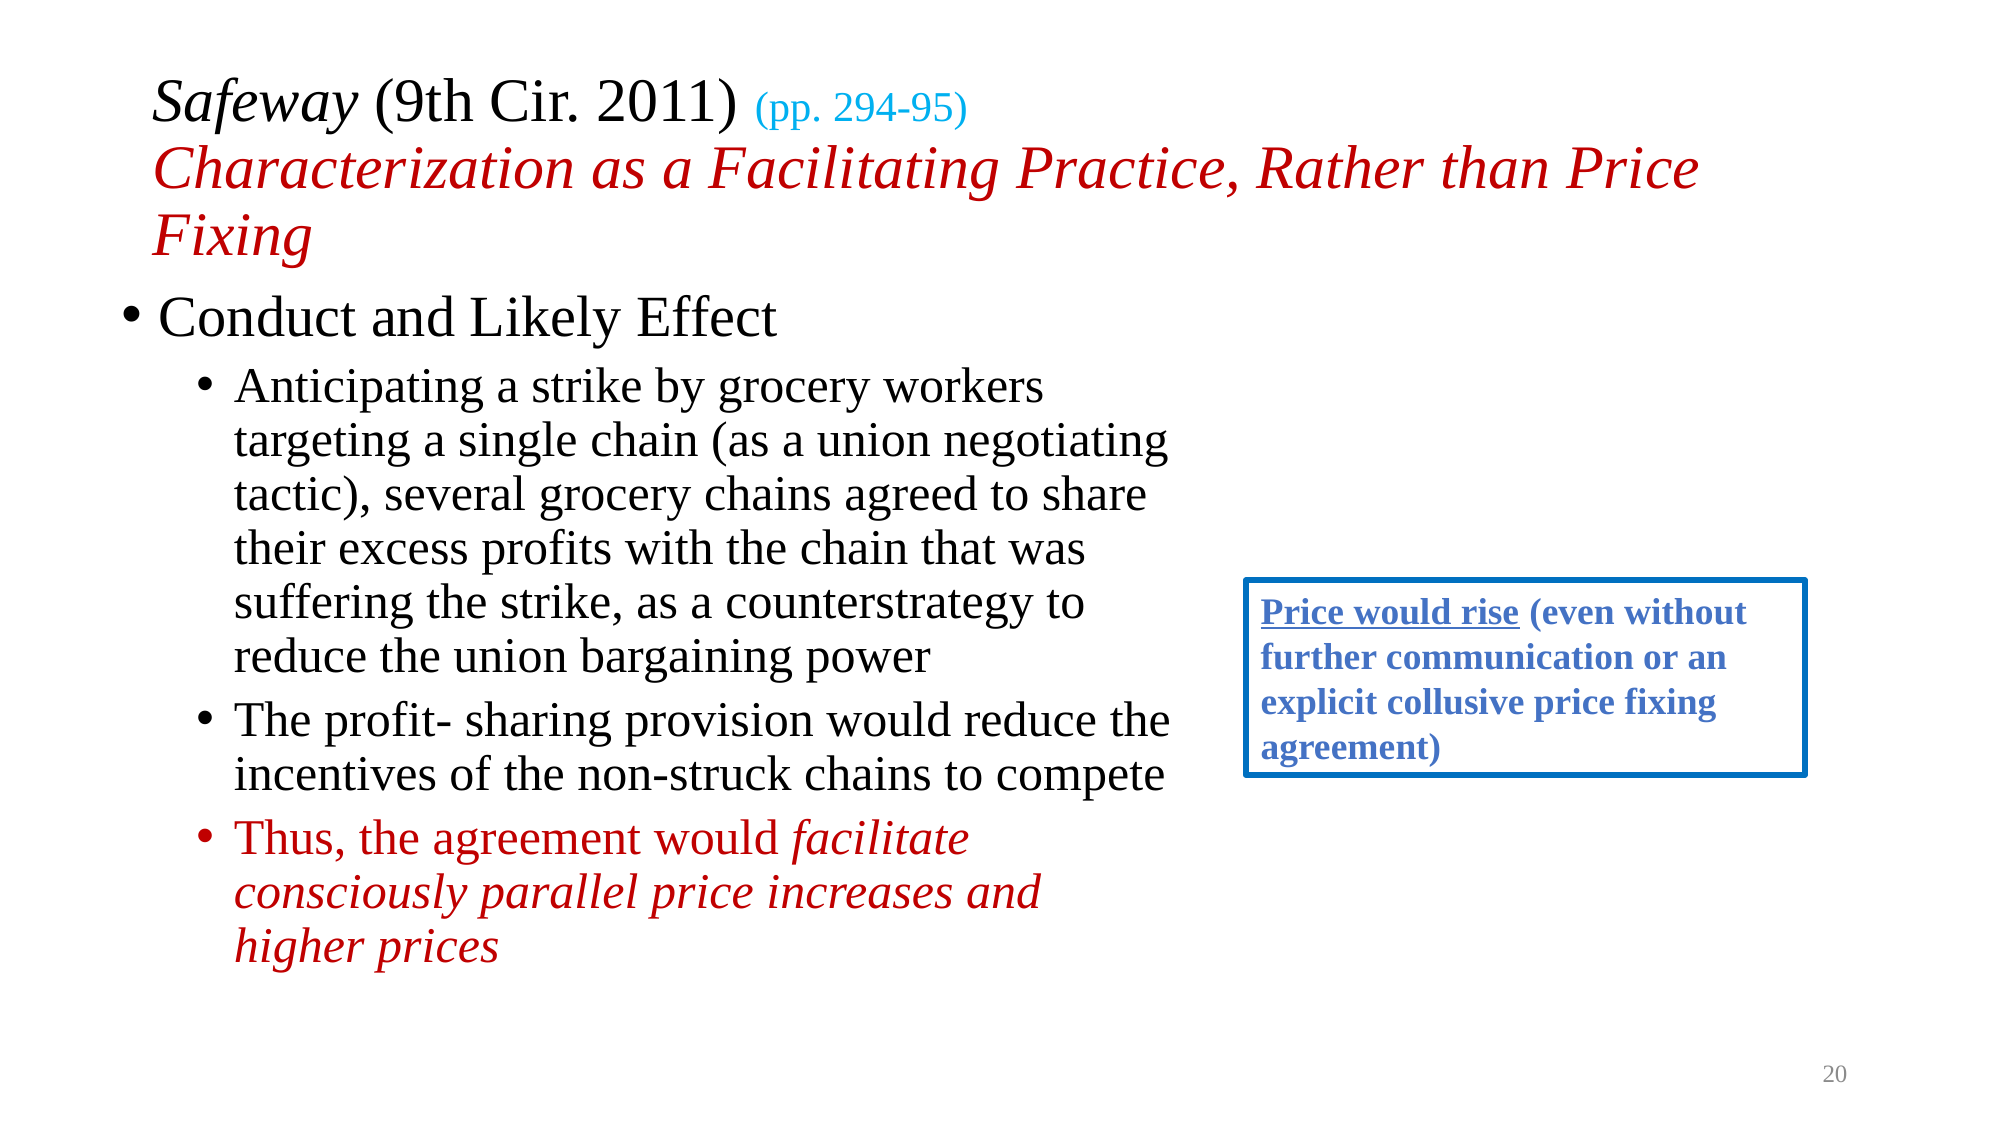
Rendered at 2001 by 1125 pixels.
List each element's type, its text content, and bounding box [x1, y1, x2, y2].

slide_number 20 [1412, 1042, 1863, 1103]
list Conduct and Likely Effect Anticipating a strike by grocery workers targeting a single chain (as a union negotiating tactic), several grocery chains agreed to share their excess profits with the chain that was suffering the strike, as a counterstrategy to reduce the union bargaining power The profit- sharing provision would reduce the incentives of the non-struck chains to compete Thus, the agreement would facilitate consciously parallel price increases and higher prices [106, 278, 1189, 1099]
text_box Price would rise (even without further communication or an explicit collusive price fixing agreement) [1245, 580, 1805, 775]
title Safeway (9th Cir. 2011) (pp. 294-95) Characterization as a Facilitating Practice, Rather than Price Fixing [137, 59, 1863, 278]
